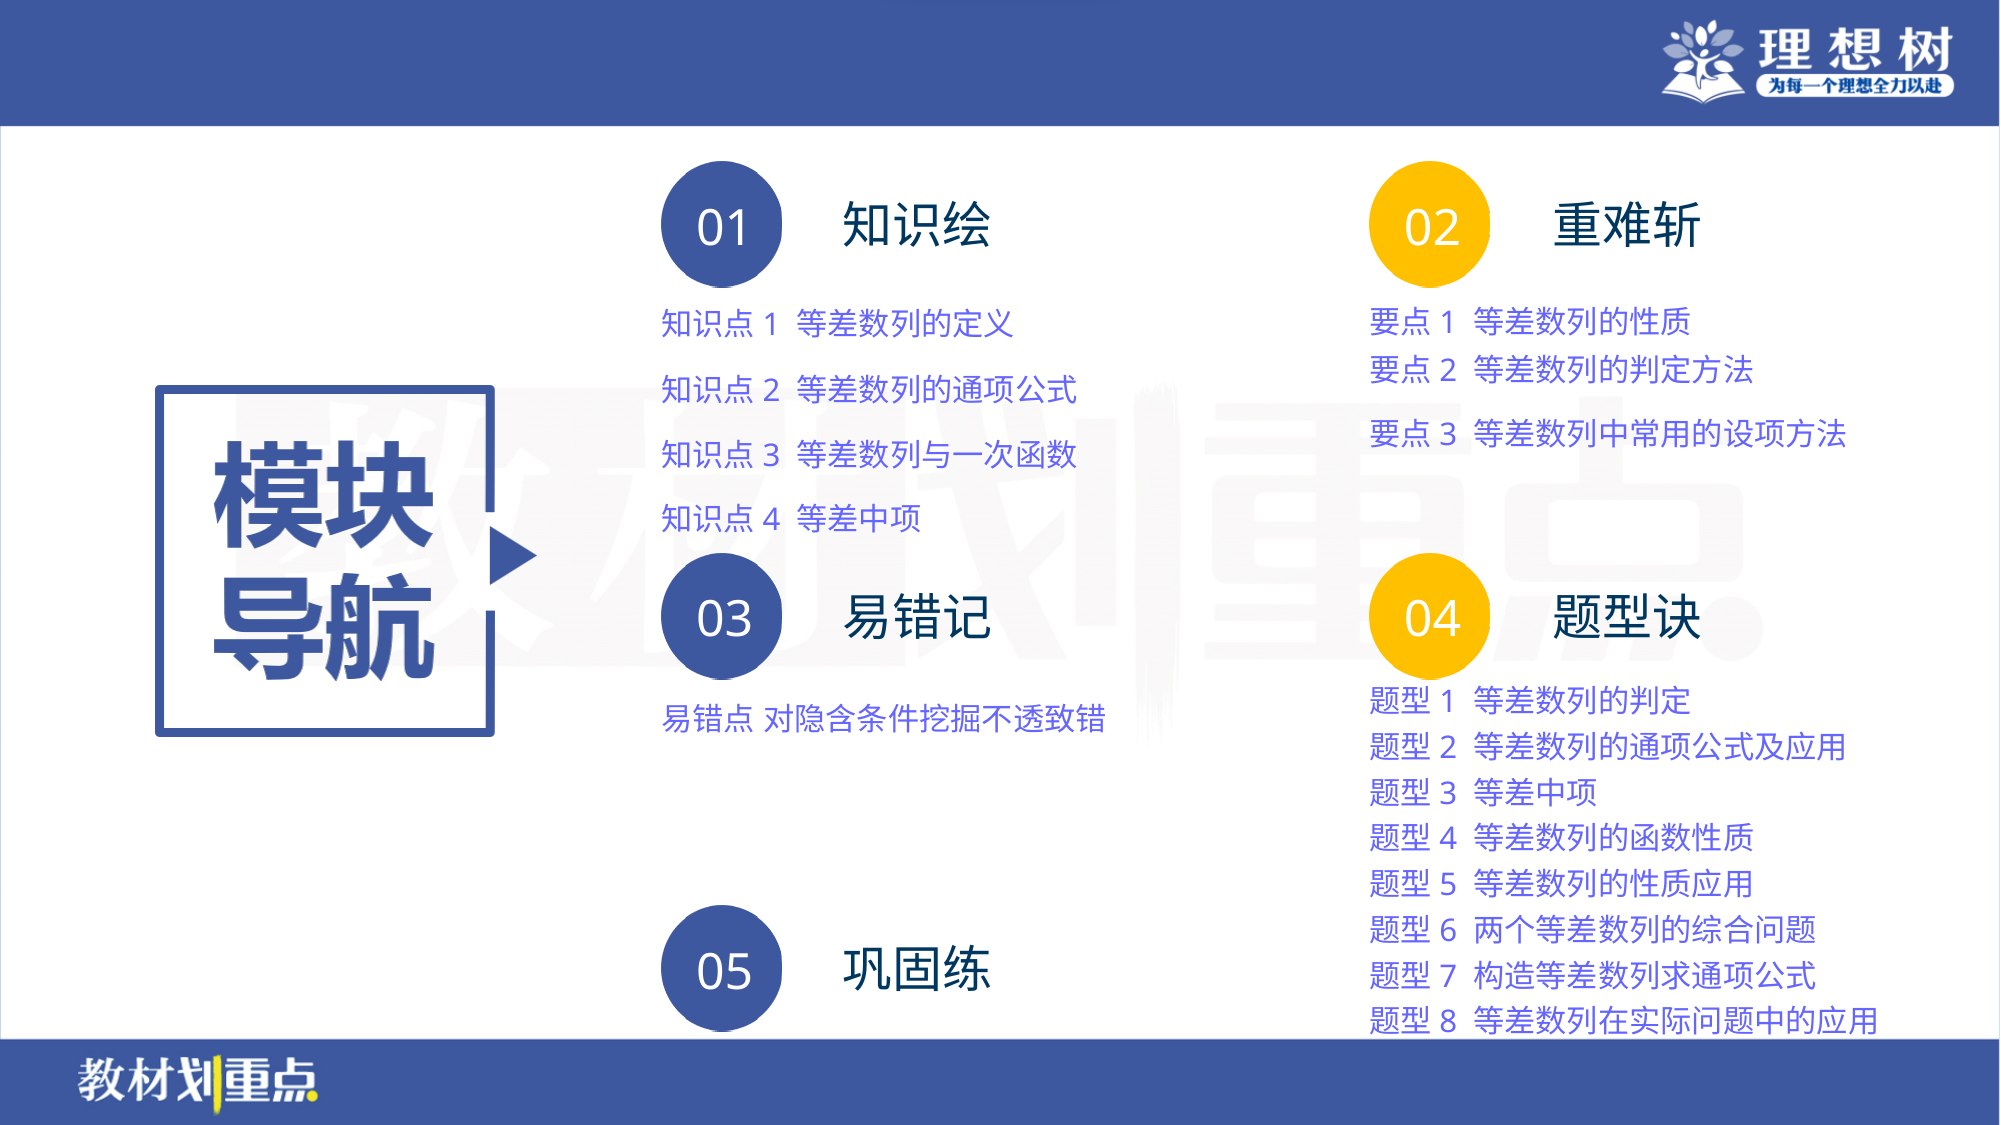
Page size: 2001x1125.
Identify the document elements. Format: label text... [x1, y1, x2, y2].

text_box 题型诀 [1523, 577, 1731, 653]
text_box 题型5 等差数列的性质应用 [1369, 849, 1989, 895]
text_box 知识绘 [814, 185, 1022, 261]
text_box 知识点4 等差中项 [661, 484, 1159, 543]
text_box 重难斩 [1523, 185, 1731, 261]
text_box 知识点2 等差数列的通项公式 [661, 355, 1159, 414]
text_box 01 [782, 161, 788, 288]
text_box 巩固练 [814, 929, 1022, 1005]
text_box 要点2 等差数列的判定方法 [1369, 335, 2000, 394]
text_box 02 [1490, 161, 1496, 288]
text_box 题型8 等差数列在实际问题中的应用 [1369, 986, 1989, 1046]
text_box 04 [1490, 553, 1496, 680]
text_box 题型7 构造等差数列求通项公式 [1369, 941, 1989, 986]
text_box 易错记 [814, 577, 1022, 653]
text_box 知识点1 等差数列的定义 [661, 289, 1159, 348]
text_box 05 [782, 905, 788, 1032]
text_box 题型2 等差数列的通项公式及应用 [1369, 712, 1989, 758]
picture [0, 0, 2000, 1125]
text_box 题型4 等差数列的函数性质 [1369, 804, 1989, 849]
text_box 03 [782, 553, 788, 680]
text_box 题型6 两个等差数列的综合问题 [1369, 895, 1989, 941]
text_box 易错点 对隐含条件挖掘不透致错 [661, 684, 1369, 743]
text_box 要点1 等差数列的性质 [1369, 287, 2000, 335]
text_box 知识点3 等差数列与一次函数 [661, 420, 1159, 479]
text_box 题型1 等差数列的判定 [1369, 666, 1989, 712]
text_box 要点3 等差数列中常用的设项方法 [1369, 399, 2000, 459]
text_box 题型3 等差中项 [1369, 758, 1989, 804]
